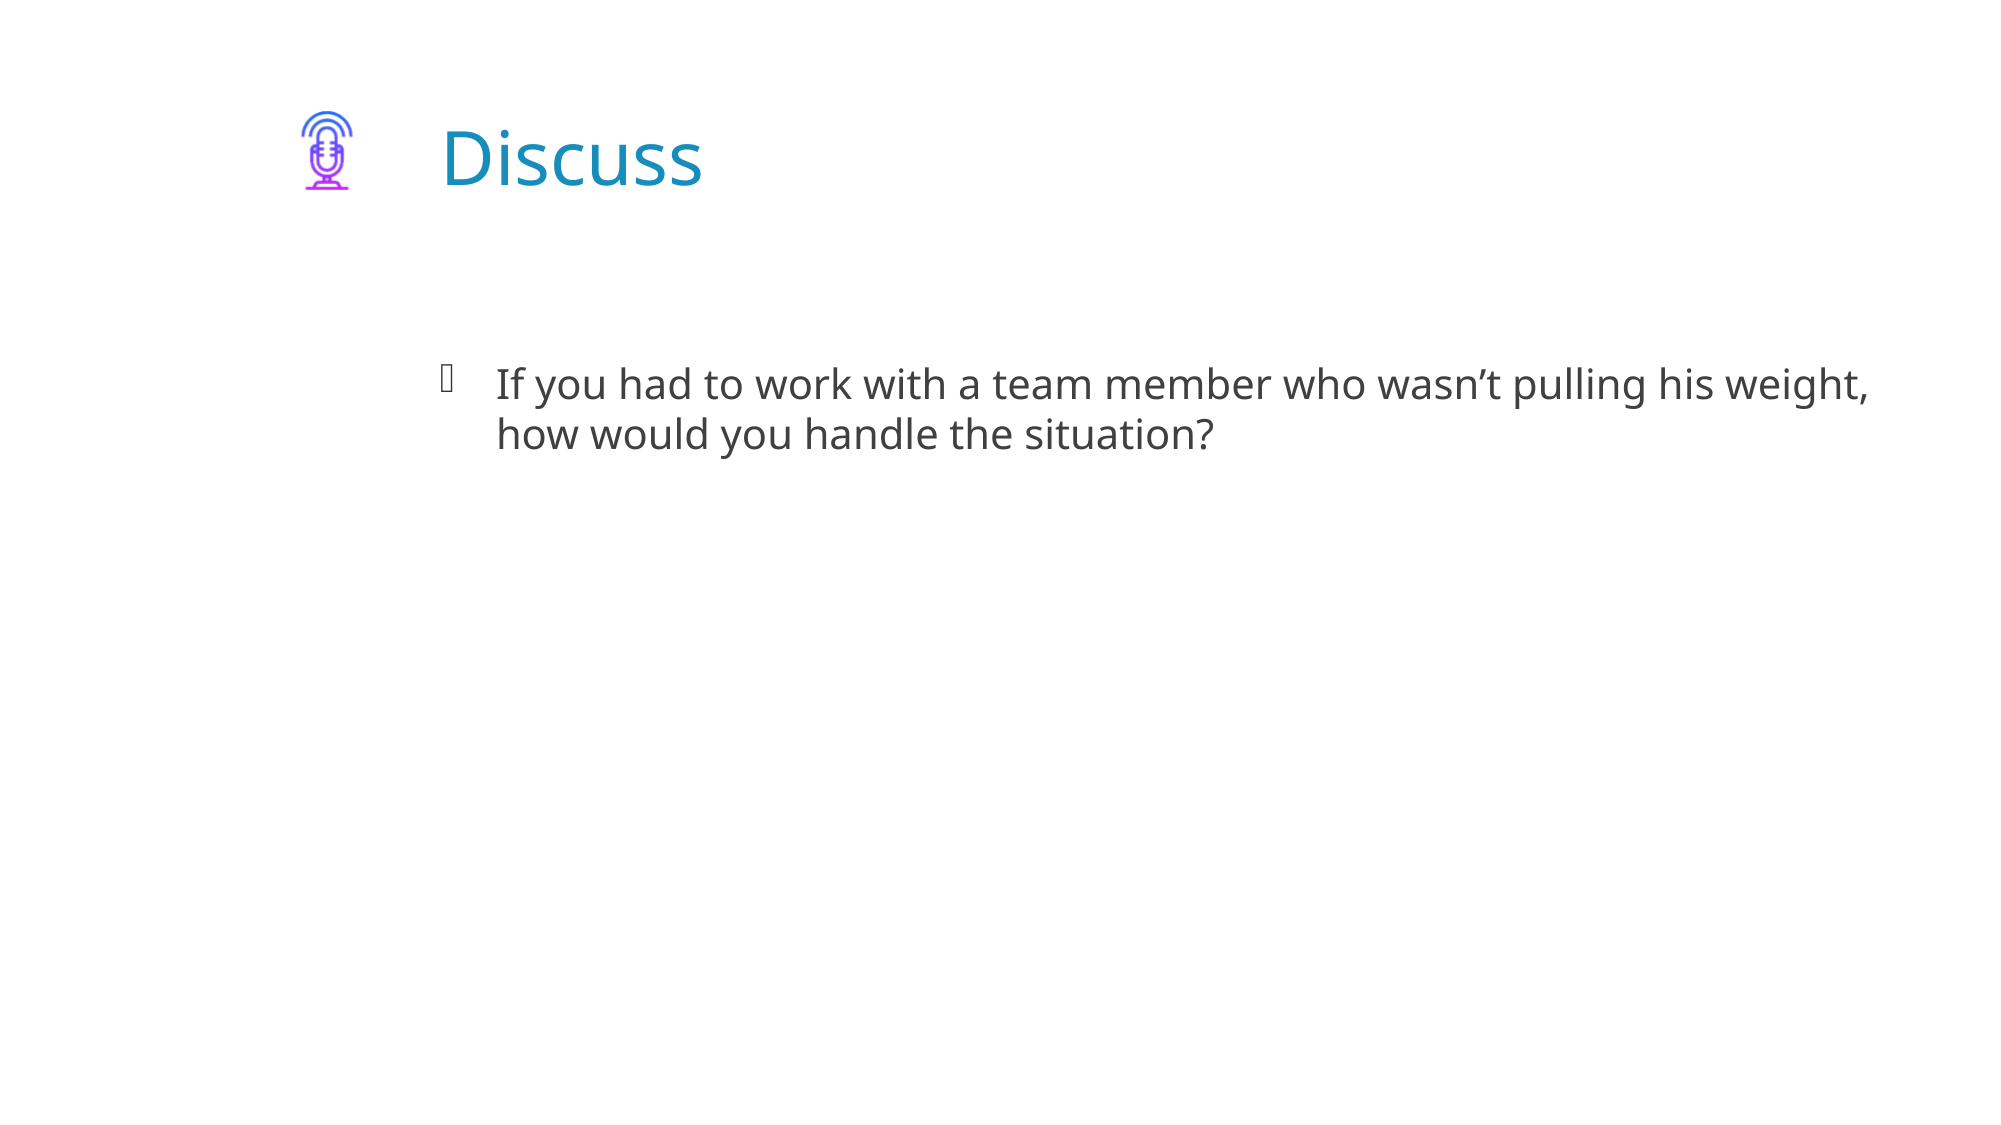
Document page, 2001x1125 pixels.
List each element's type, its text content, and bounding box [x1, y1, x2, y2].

picture [279, 102, 375, 199]
title Discuss [425, 102, 1888, 313]
list If you had to work with a team member who wasn’t pulling his weight, how would you handle the situation? [424, 350, 1888, 1074]
